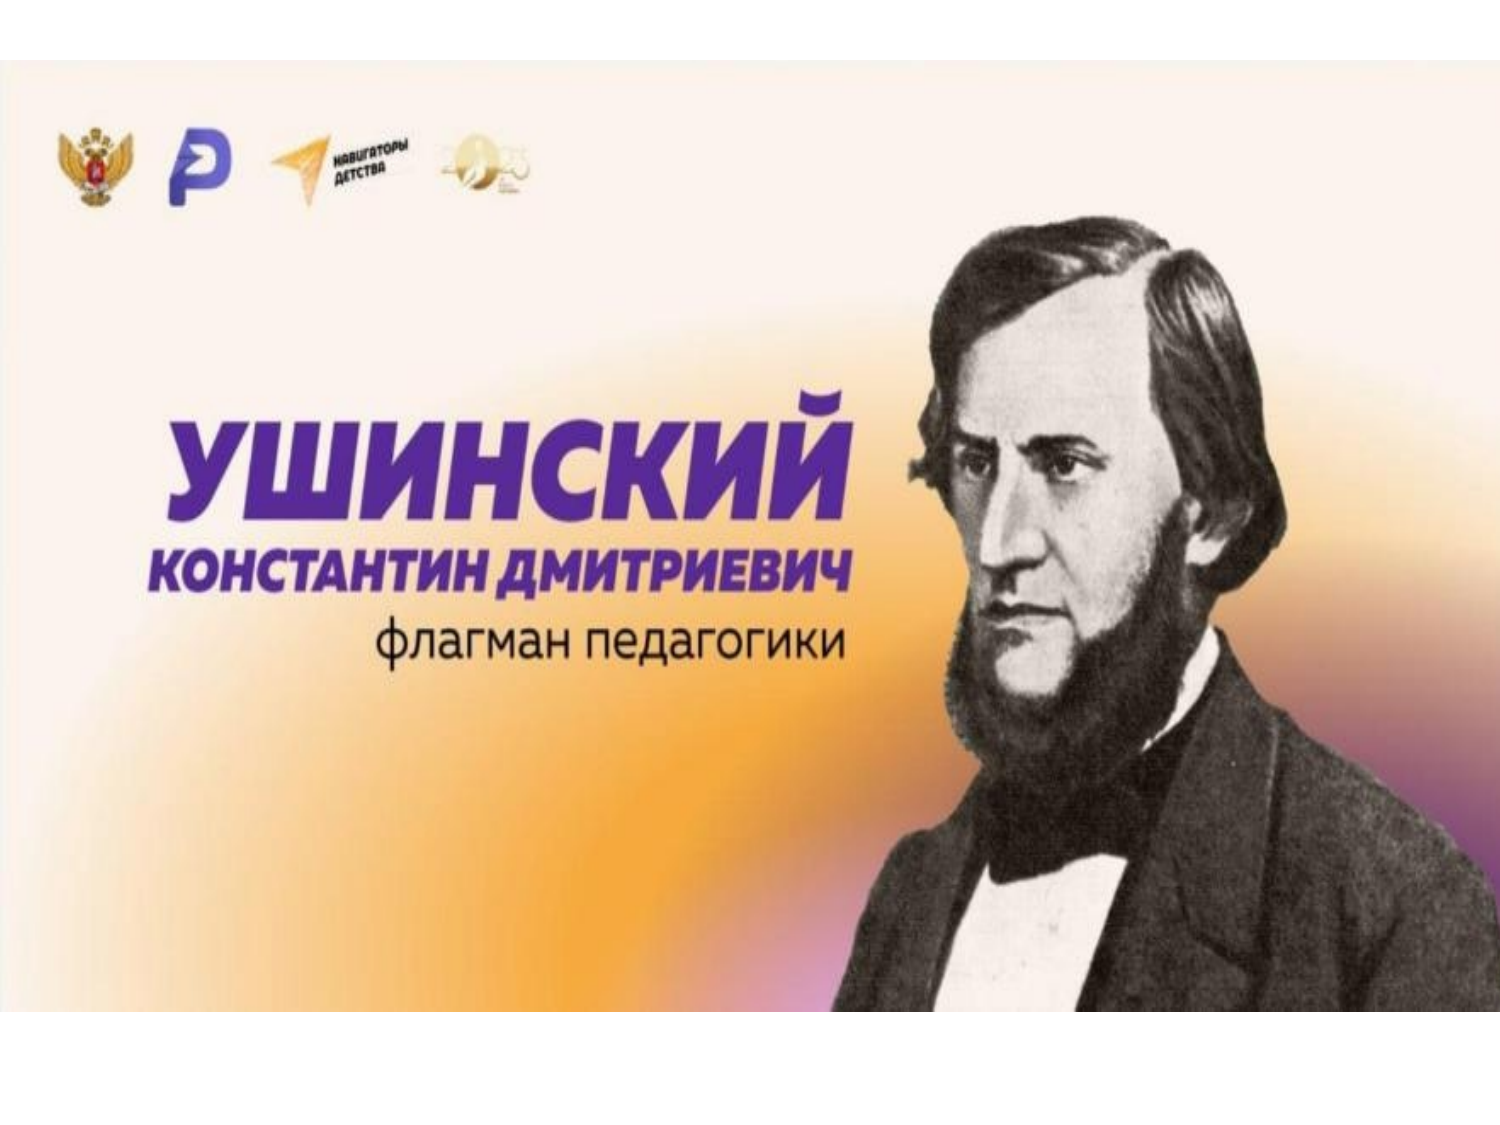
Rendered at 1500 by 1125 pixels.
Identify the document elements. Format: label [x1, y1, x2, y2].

picture [0, 60, 1500, 1012]
